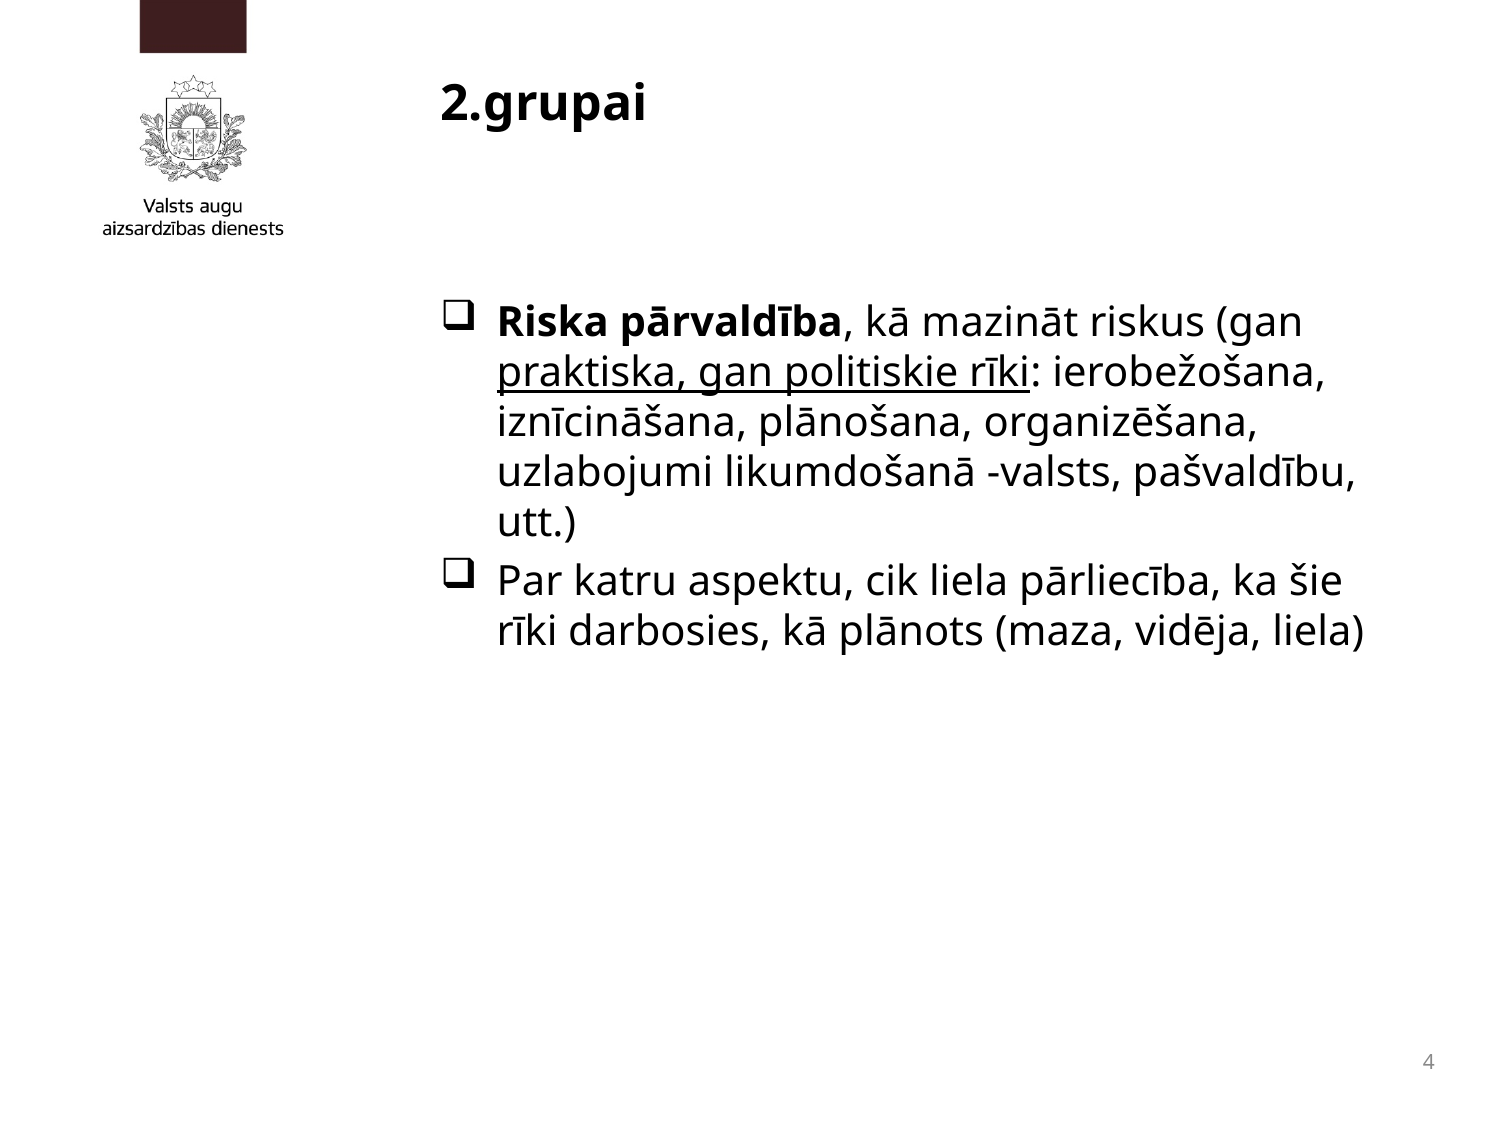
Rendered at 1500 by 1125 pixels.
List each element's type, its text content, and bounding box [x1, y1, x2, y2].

title 2.grupai [425, 62, 1425, 233]
slide_number 4 [1400, 1037, 1450, 1088]
picture [48, 0, 338, 321]
list Riska pārvaldība, kā mazināt riskus (gan praktiska, gan politiskie rīki: ierobežošana, iznīcināšana, plānošana, organizēšana, uzlabojumi likumdošanā -valsts, pašvaldību, utt.) Par katru aspektu, cik liela pārliecība, ka šie rīki darbosies, kā plānots (maza, vidēja, liela) [425, 287, 1425, 1005]
